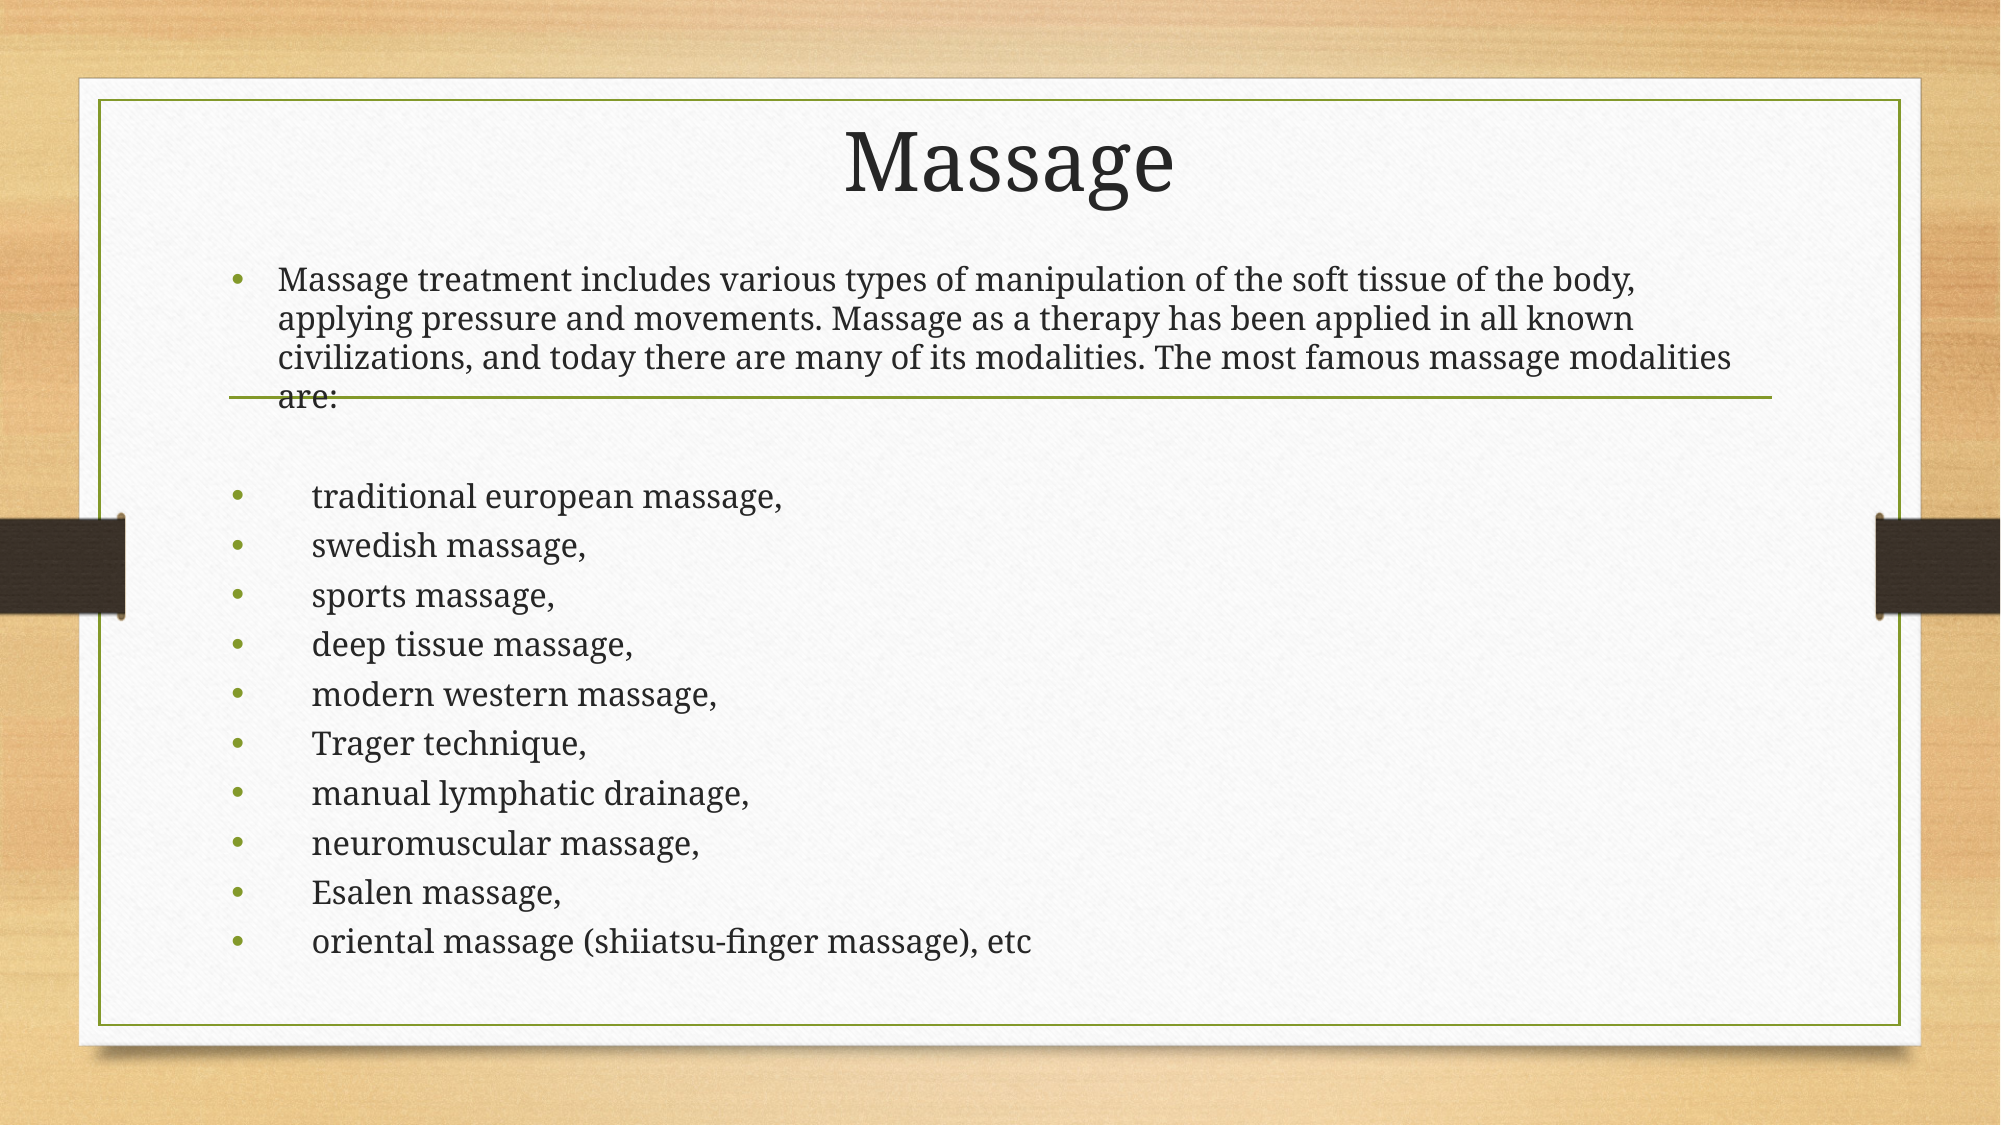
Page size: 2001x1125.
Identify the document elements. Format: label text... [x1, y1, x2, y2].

title Massage [222, 101, 1798, 315]
picture [0, 0, 2001, 1125]
list Massage treatment includes various types of manipulation of the soft tissue of the body, applying pressure and movements. Massage as a therapy has been applied in all known civilizations, and today there are many of its modalities. The most famous massage modalities are: traditional european massage, swedish massage, sports massage, deep tissue massage, modern western massage, Trager technique, manual lymphatic drainage, neuromuscular massage, Esalen massage, oriental massage (shiiatsu-finger massage), etc [216, 221, 1792, 970]
